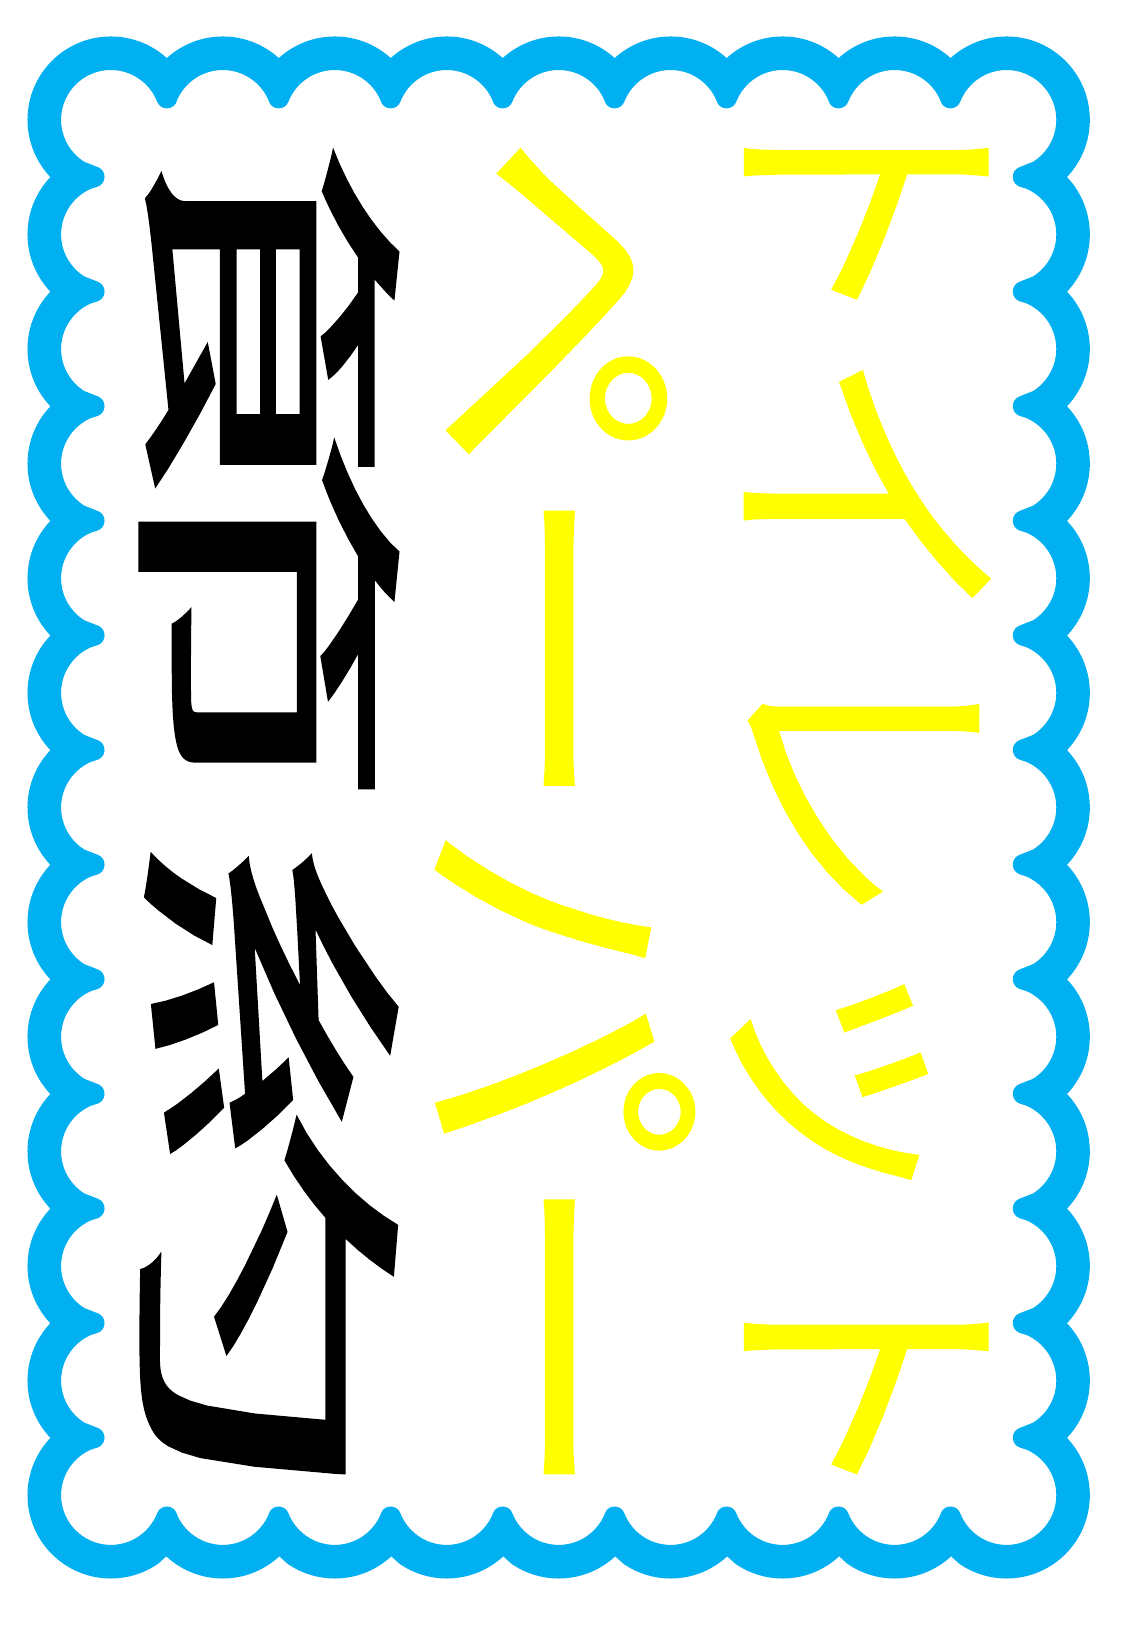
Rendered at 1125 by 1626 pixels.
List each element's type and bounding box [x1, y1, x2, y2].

text_box [35, 44, 1082, 1571]
text_box [138, 147, 992, 1475]
